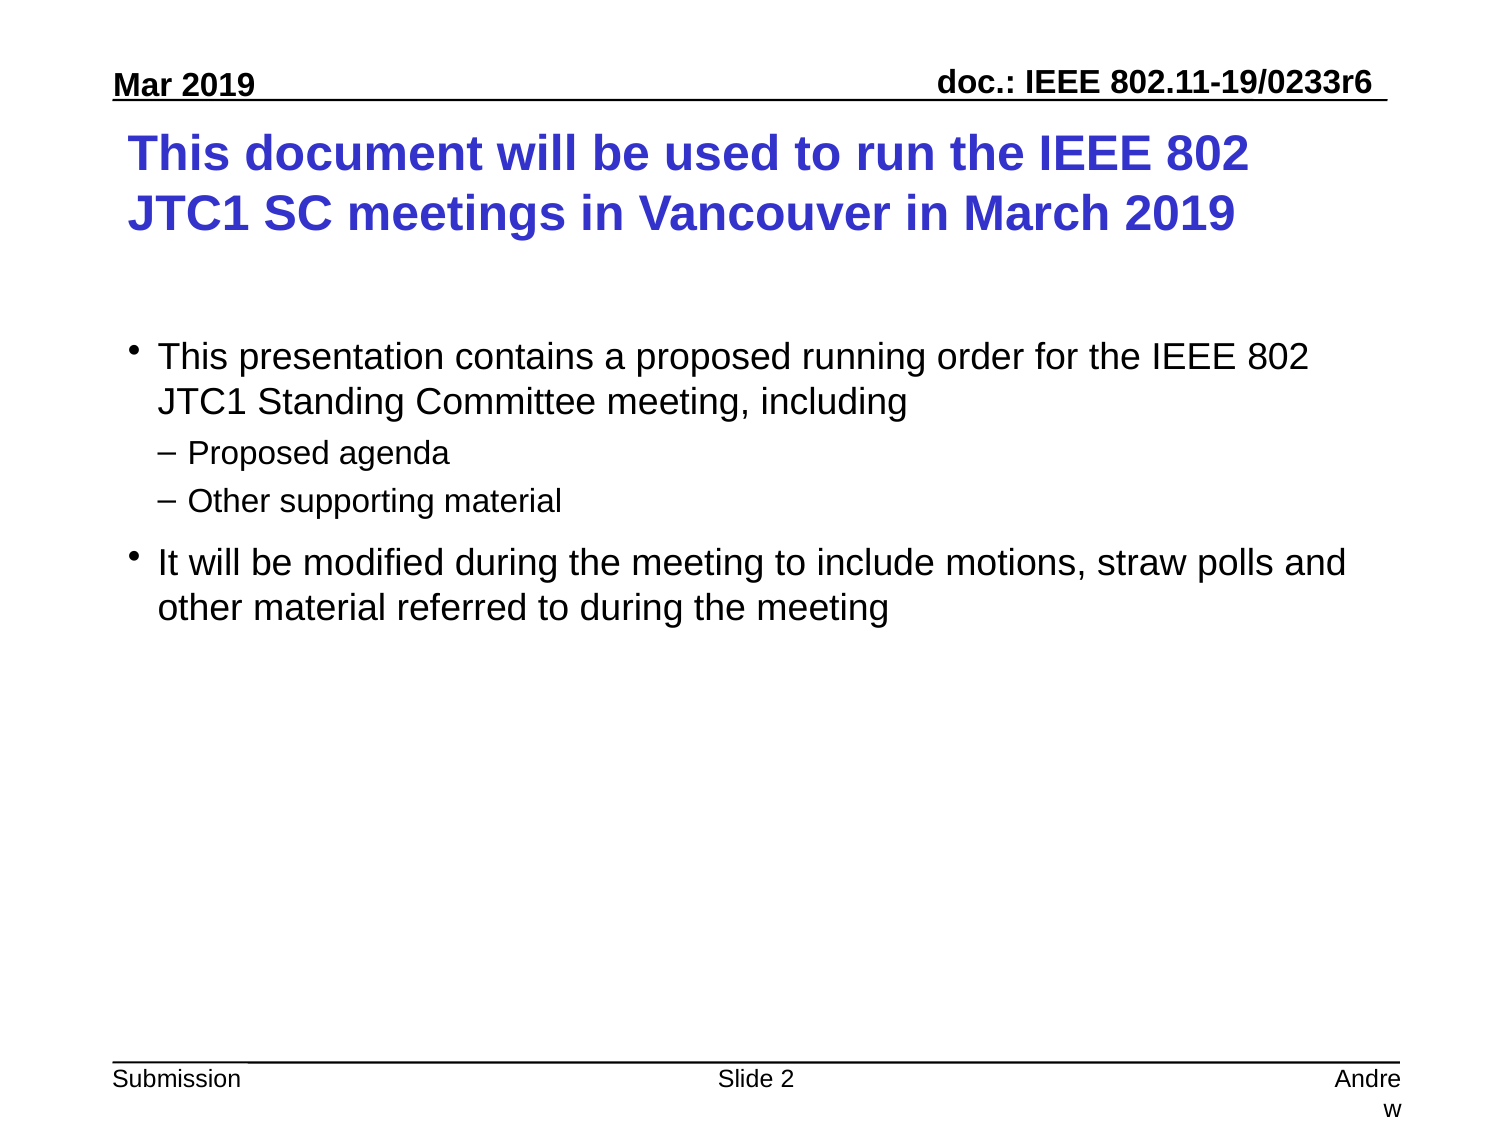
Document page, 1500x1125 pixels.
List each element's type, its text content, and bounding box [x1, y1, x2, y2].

footer Andrew Myles, Cisco [1320, 1061, 1402, 1093]
list This presentation contains a proposed running order for the IEEE 802 JTC1 Standing Committee meeting, including Proposed agenda Other supporting material It will be modified during the meeting to include motions, straw polls and other material referred to during the meeting [112, 324, 1388, 1000]
slide_number Slide 2 [709, 1061, 803, 1093]
title This document will be used to run the IEEE 802 JTC1 SC meetings in Vancouver in March 2019 [112, 112, 1388, 288]
